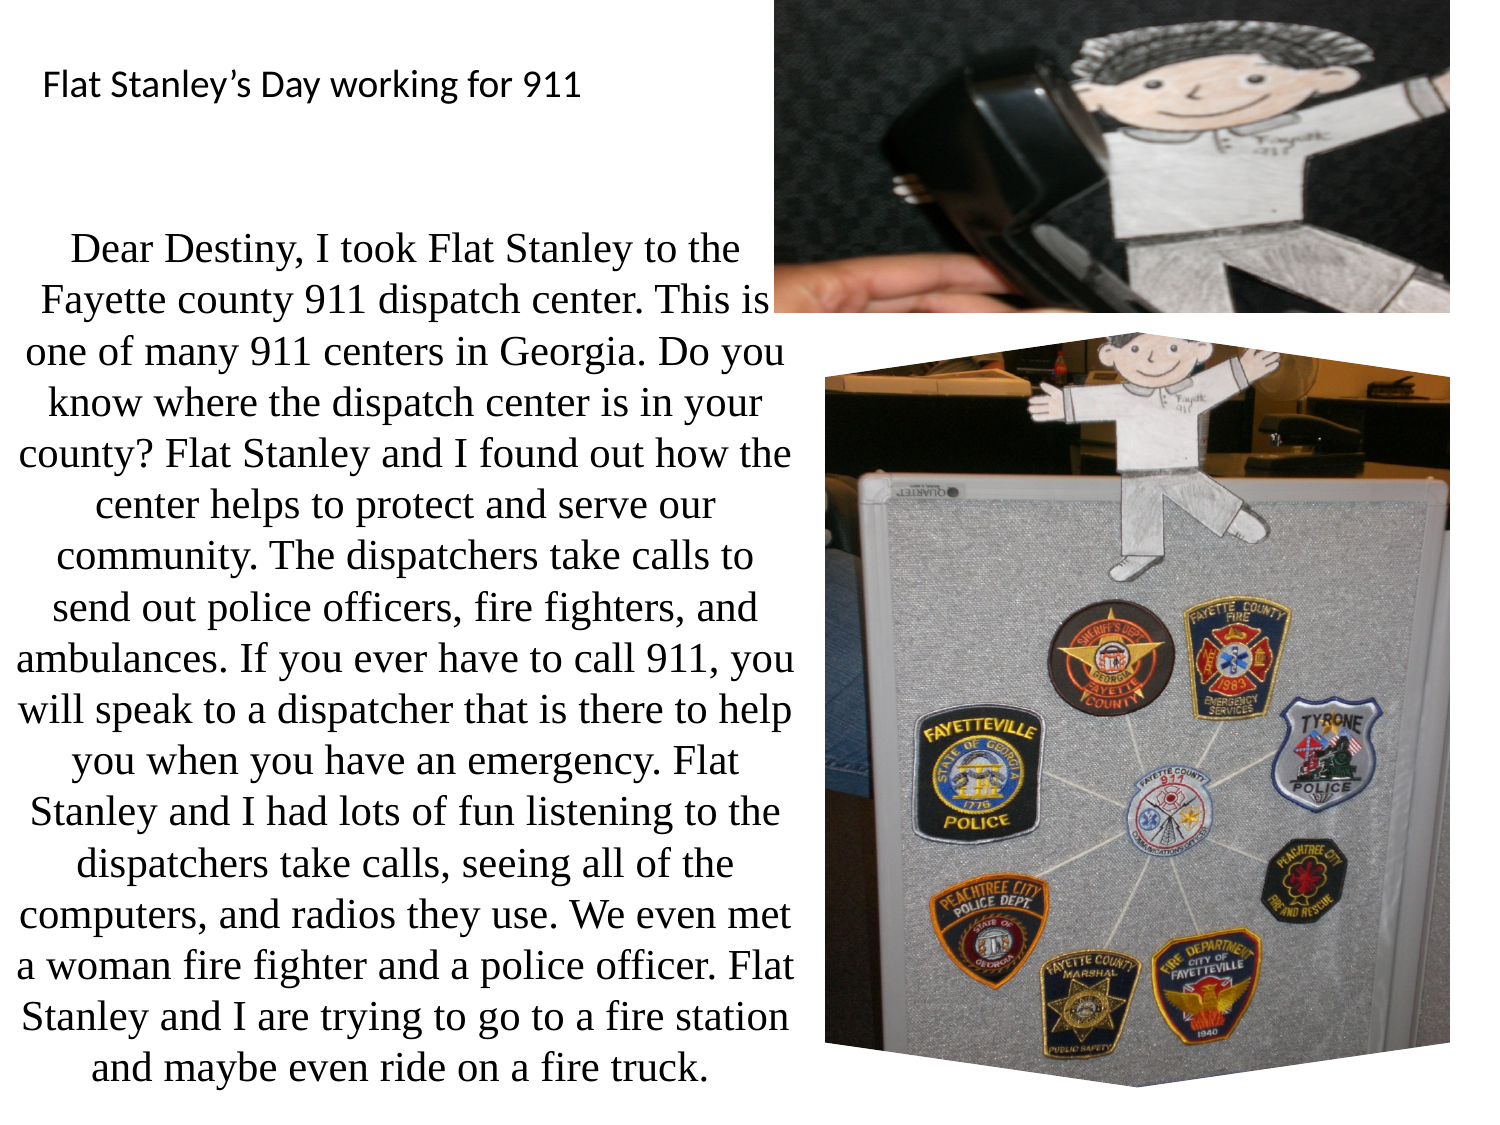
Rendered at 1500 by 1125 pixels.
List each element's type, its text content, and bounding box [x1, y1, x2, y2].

picture [759, 332, 1500, 1088]
subtitle Dear Destiny, I took Flat Stanley to the Fayette county 911 dispatch center. This is one of many 911 centers in Georgia. Do you know where the dispatch center is in your county? Flat Stanley and I found out how the center helps to protect and serve our community. The dispatchers take calls to send out police officers, fire fighters, and ambulances. If you ever have to call 911, you will speak to a dispatcher that is there to help you when you have an emergency. Flat Stanley and I had lots of fun listening to the dispatchers take calls, seeing all of the computers, and radios they use. We even met a woman fire fighter and a police officer. Flat Stanley and I are trying to go to a fire station and maybe even ride on a fire truck. [0, 212, 813, 1125]
picture [774, 0, 1451, 313]
title Flat Stanley’s Day working for 911 [0, 50, 763, 113]
